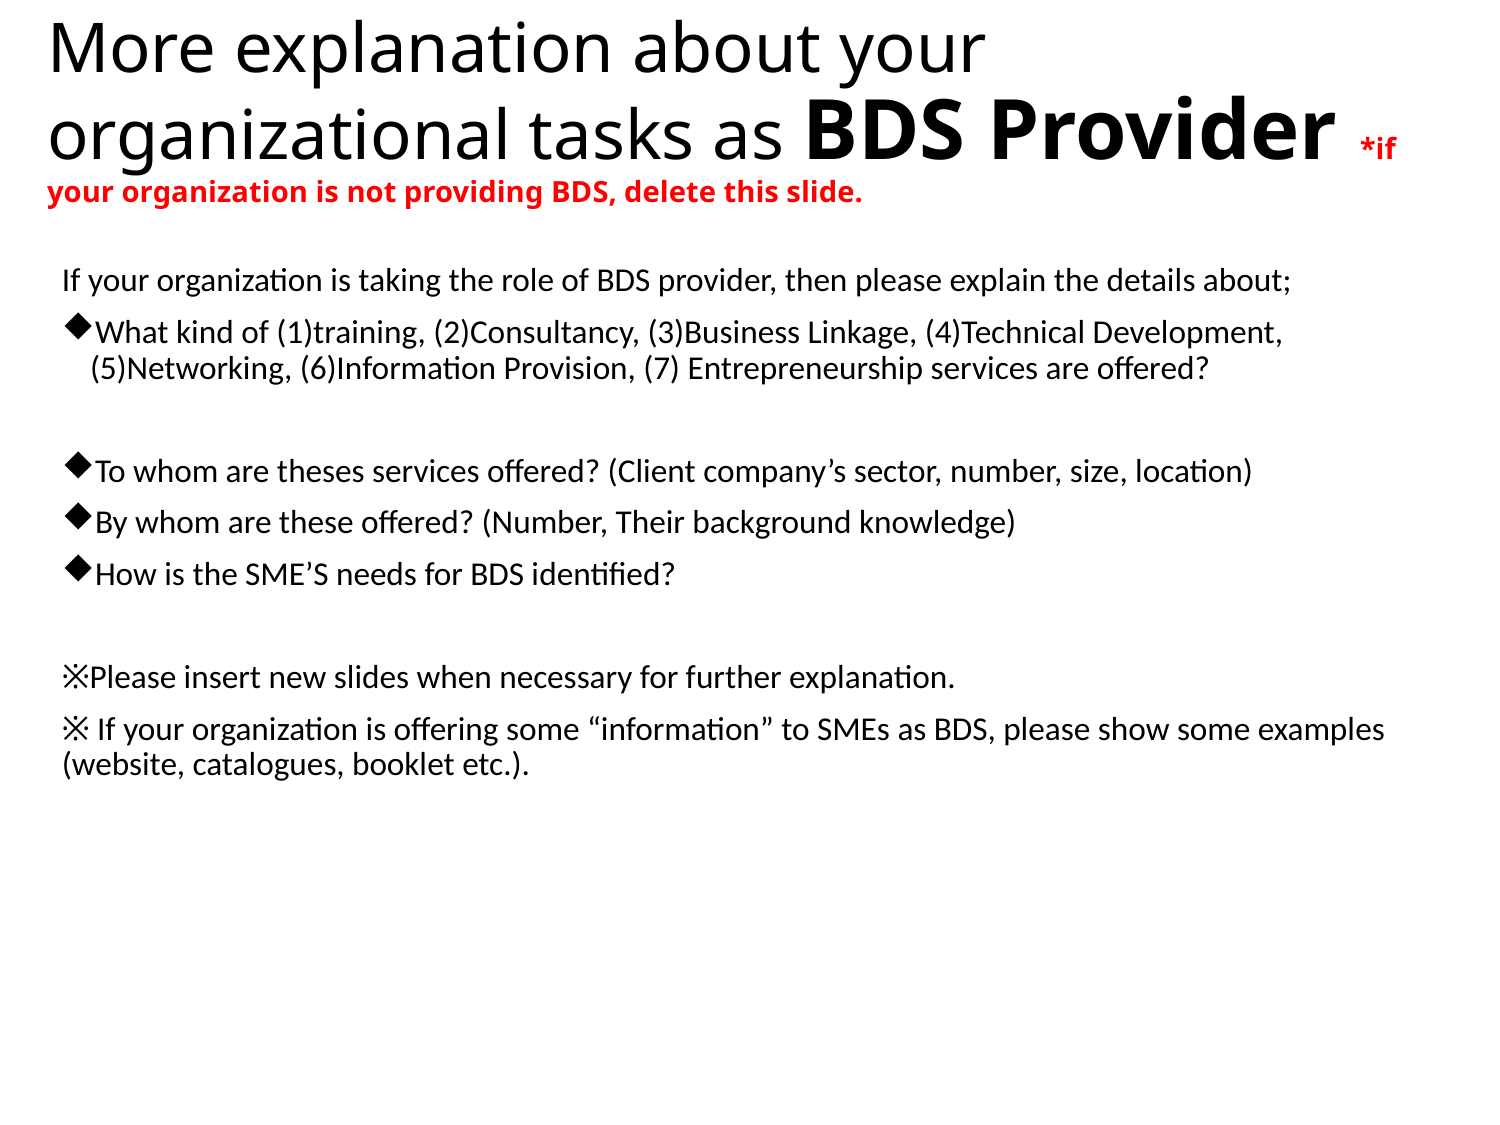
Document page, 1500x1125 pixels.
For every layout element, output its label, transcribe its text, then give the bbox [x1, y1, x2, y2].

title More explanation about your organizational tasks as BDS Provider *if your organization is not providing BDS, delete this slide. [32, 37, 1421, 185]
list If your organization is taking the role of BDS provider, then please explain the details about; What kind of (1)training, (2)Consultancy, (3)Business Linkage, (4)Technical Development, (5)Networking, (6)Information Provision, (7) Entrepreneurship services are offered? To whom are theses services offered? (Client company’s sector, number, size, location) By whom are these offered? (Number, Their background knowledge) How is the SME’S needs for BDS identified? ※Please insert new slides when necessary for further explanation. ※ If your organization is offering some “information” to SMEs as BDS, please show some examples (website, catalogues, booklet etc.). [46, 255, 1436, 752]
